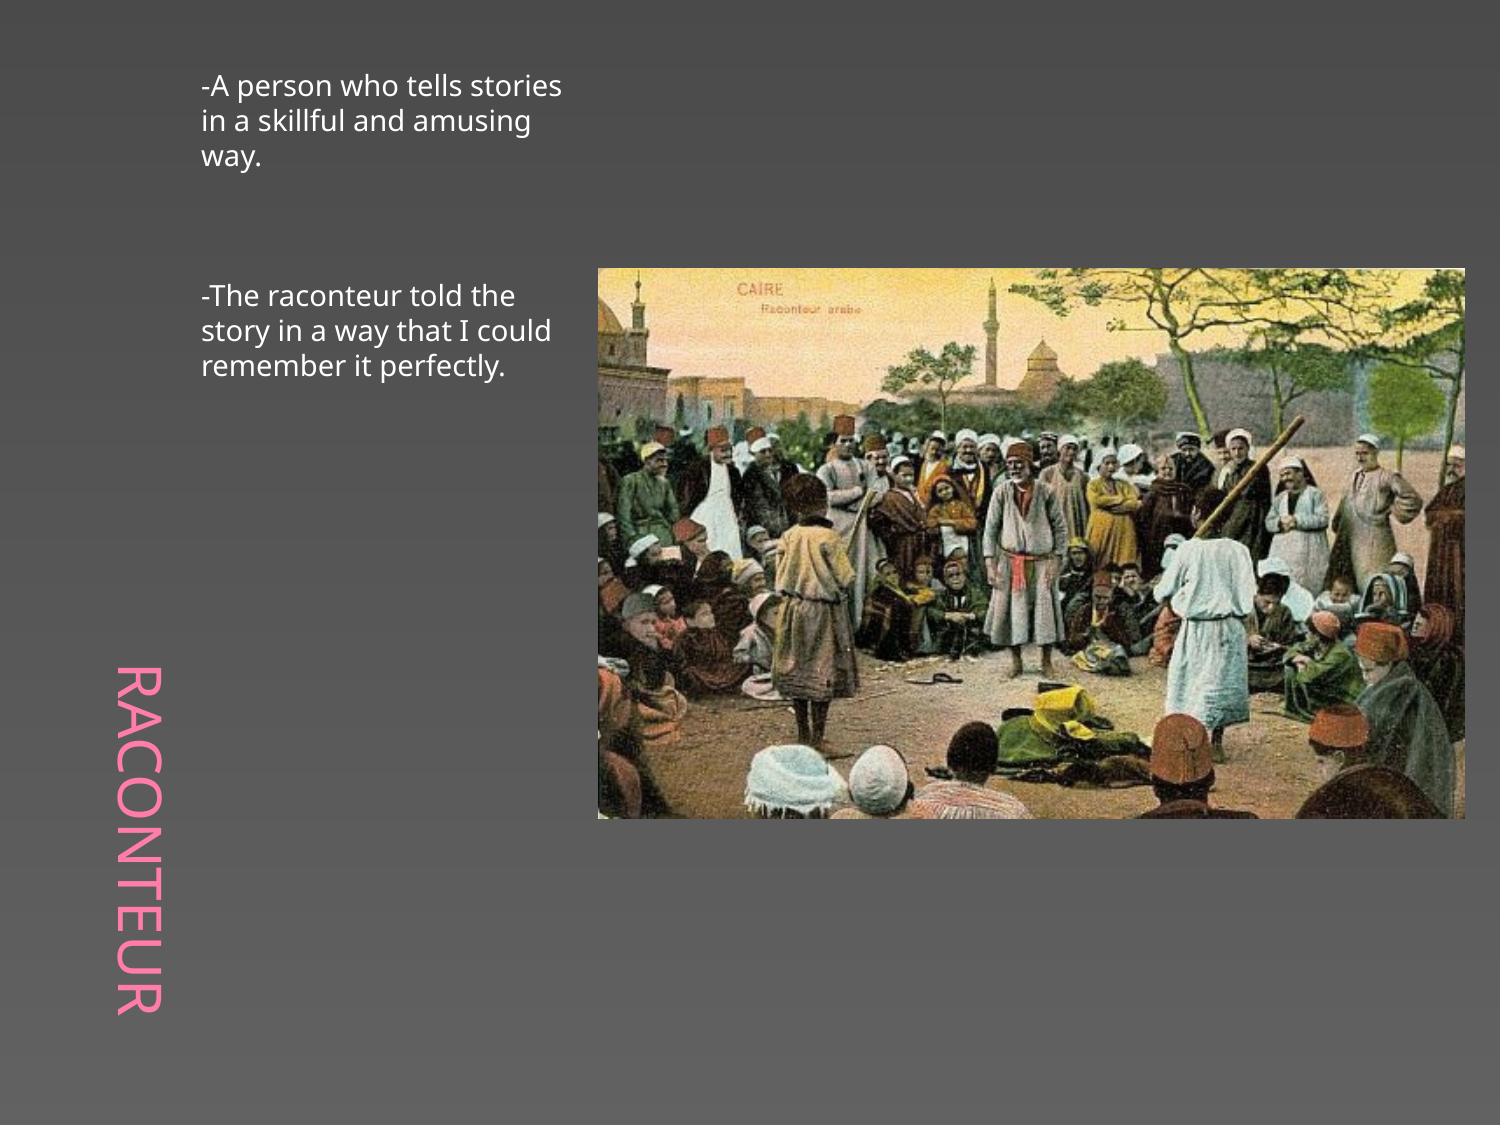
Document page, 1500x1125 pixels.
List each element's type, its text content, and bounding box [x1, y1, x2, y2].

title Raconteur [36, 60, 186, 1036]
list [598, 52, 1465, 1036]
list -A person who tells stories in a skillful and amusing way. -The raconteur told the story in a way that I could remember it perfectly. [186, 60, 587, 1036]
